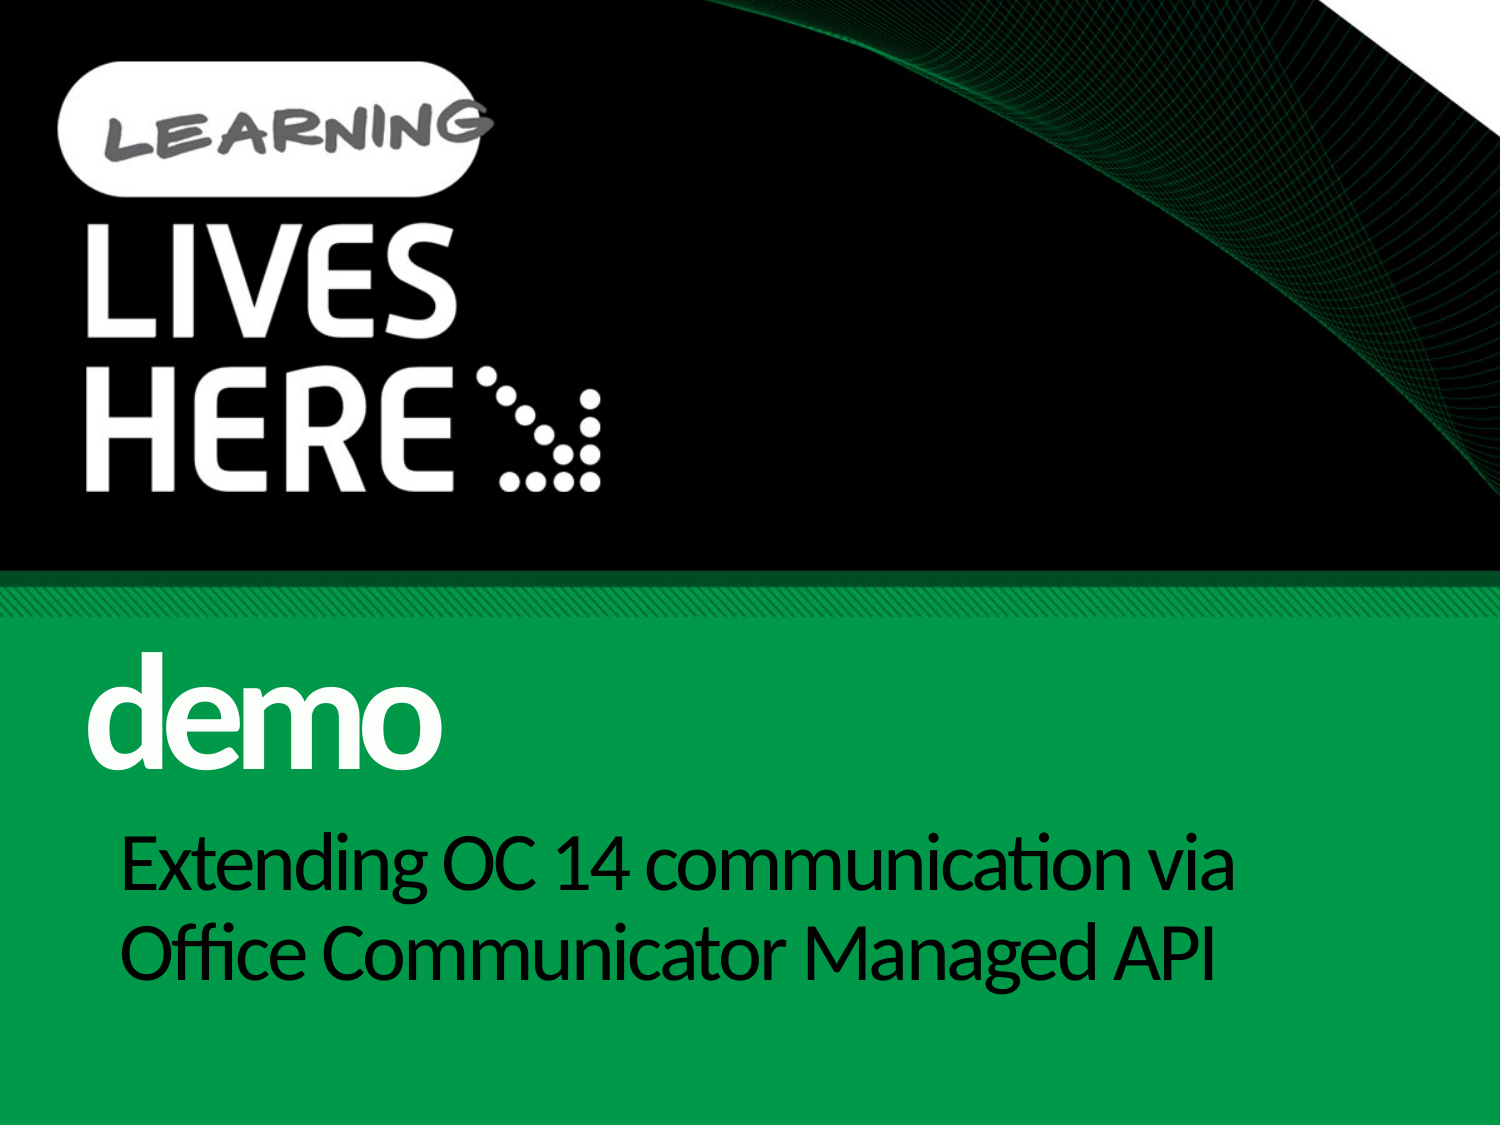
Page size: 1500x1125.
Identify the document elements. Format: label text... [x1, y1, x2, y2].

list demo [83, 625, 1344, 800]
picture [0, 0, 1500, 1125]
title Extending OC 14 communication via Office Communicator Managed API [119, 818, 1375, 943]
